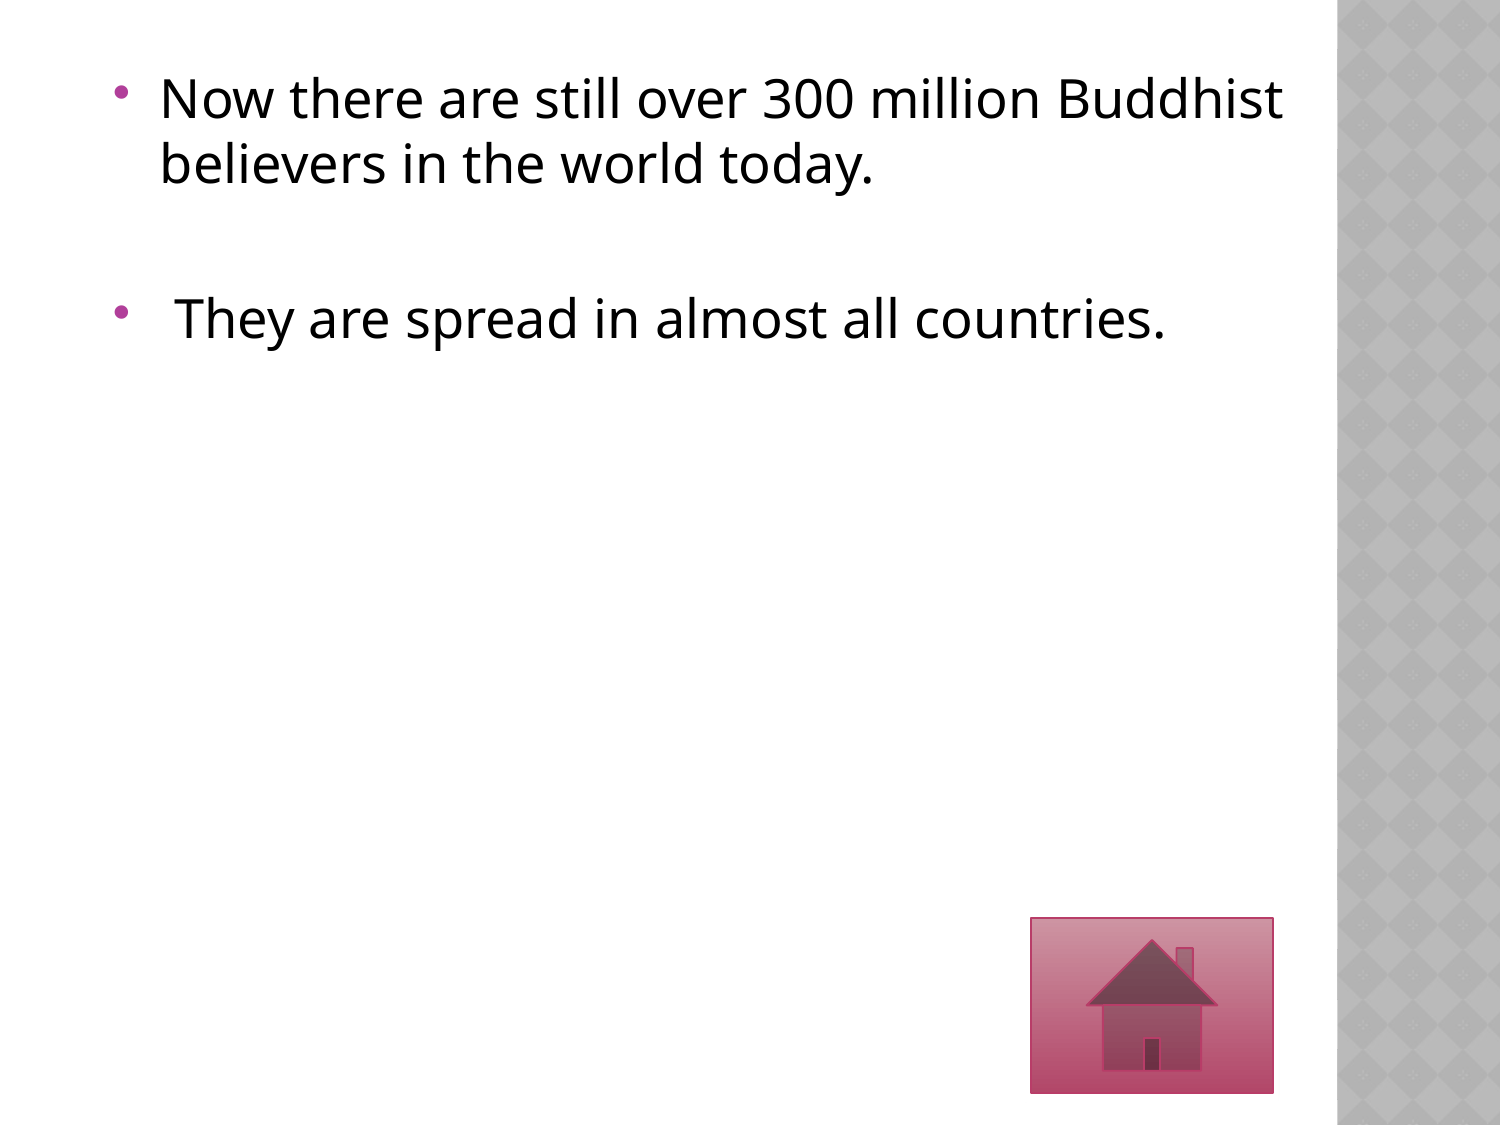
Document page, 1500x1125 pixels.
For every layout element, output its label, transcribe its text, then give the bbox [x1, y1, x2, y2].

text_box [1030, 917, 1274, 1094]
list Now there are still over 300 million Buddhist believers in the world today. They are spread in almost all countries. [100, 57, 1451, 800]
